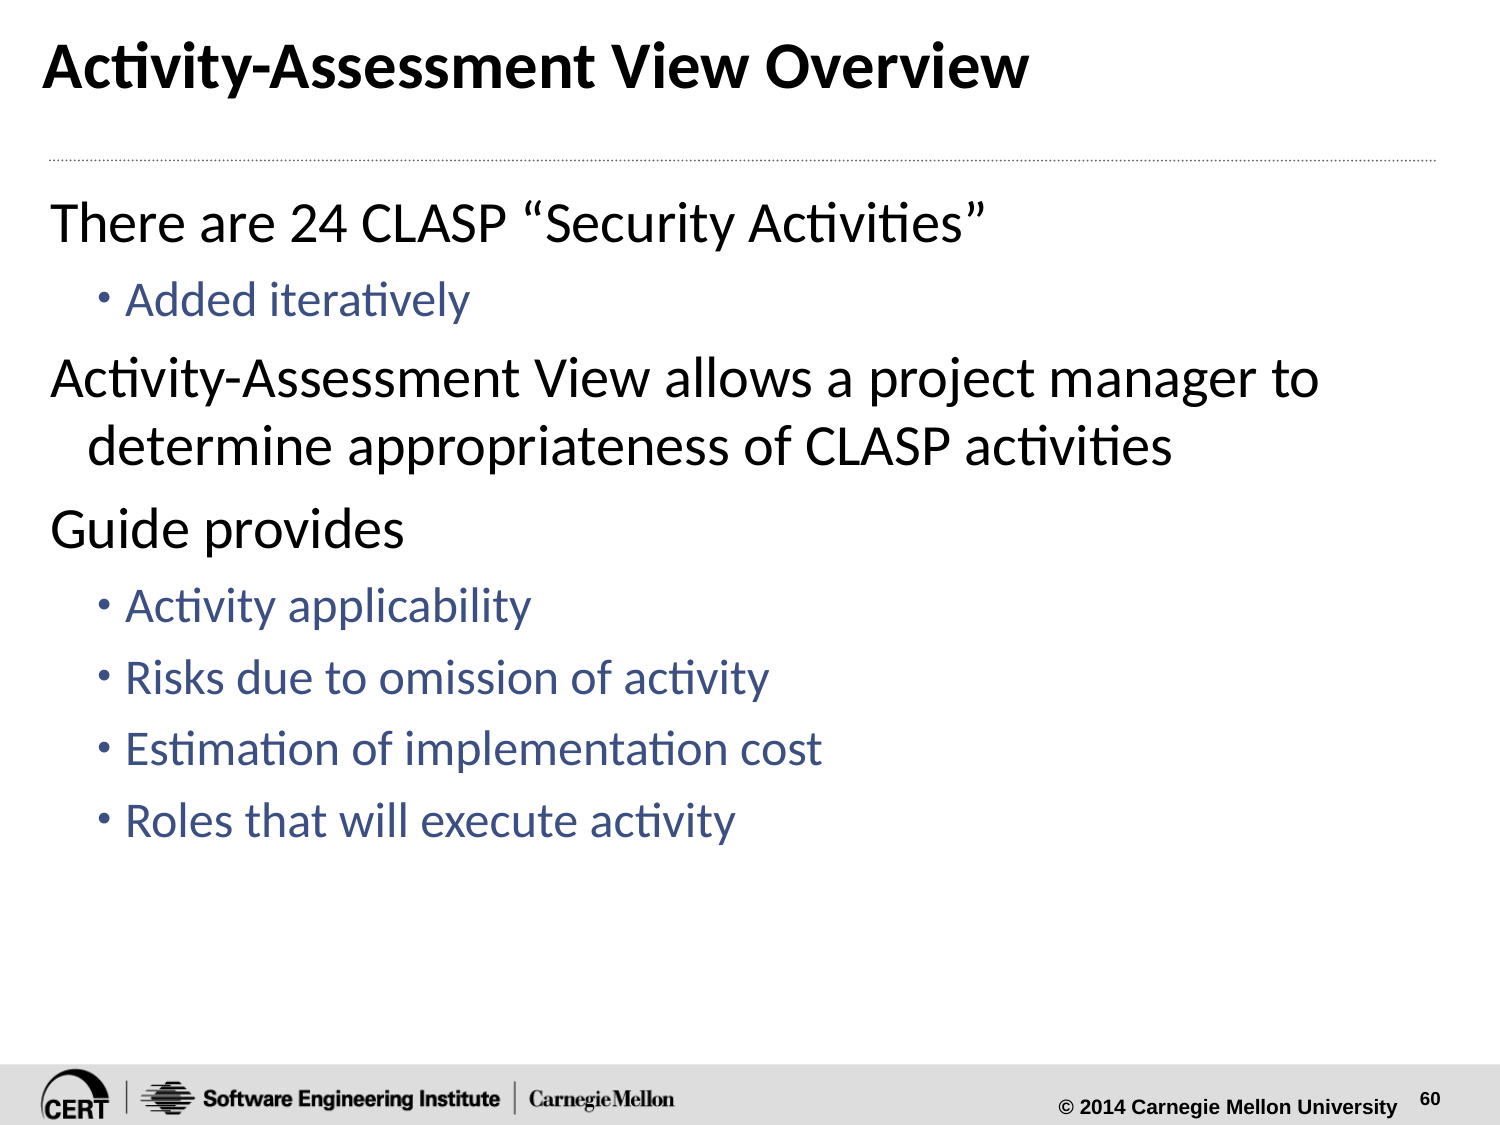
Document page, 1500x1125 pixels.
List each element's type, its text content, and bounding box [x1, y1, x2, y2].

list There are 24 CLASP “Security Activities” Added iteratively Activity-Assessment View allows a project manager to determine appropriateness of CLASP activities Guide provides Activity applicability Risks due to omission of activity Estimation of implementation cost Roles that will execute activity [49, 187, 1438, 1001]
picture [24, 1065, 688, 1125]
title Activity-Assessment View Overview [42, 37, 1434, 155]
